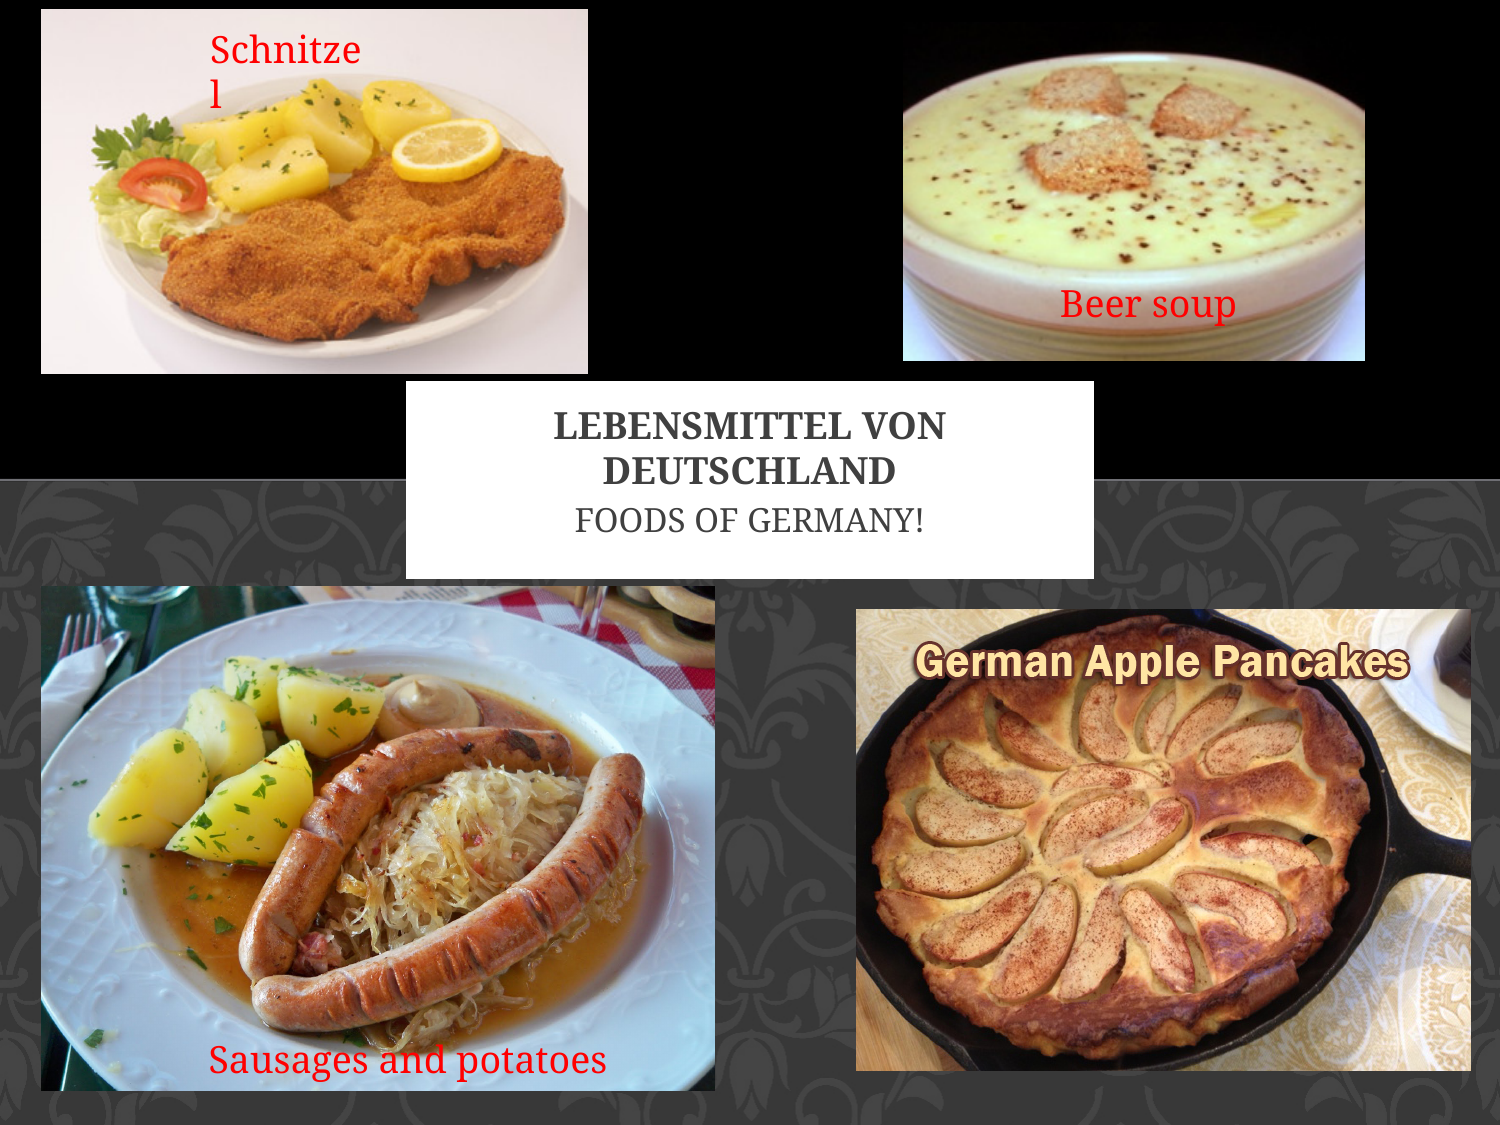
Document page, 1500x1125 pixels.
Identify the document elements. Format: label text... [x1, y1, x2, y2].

picture [903, 22, 1365, 361]
picture [41, 585, 715, 1092]
subtitle FOODS OF GERMANY! [420, 499, 1080, 570]
picture [856, 609, 1471, 1071]
picture [40, 9, 588, 374]
title LEBENSMITTEL VON DEUTSCHLAND [415, 387, 1085, 498]
